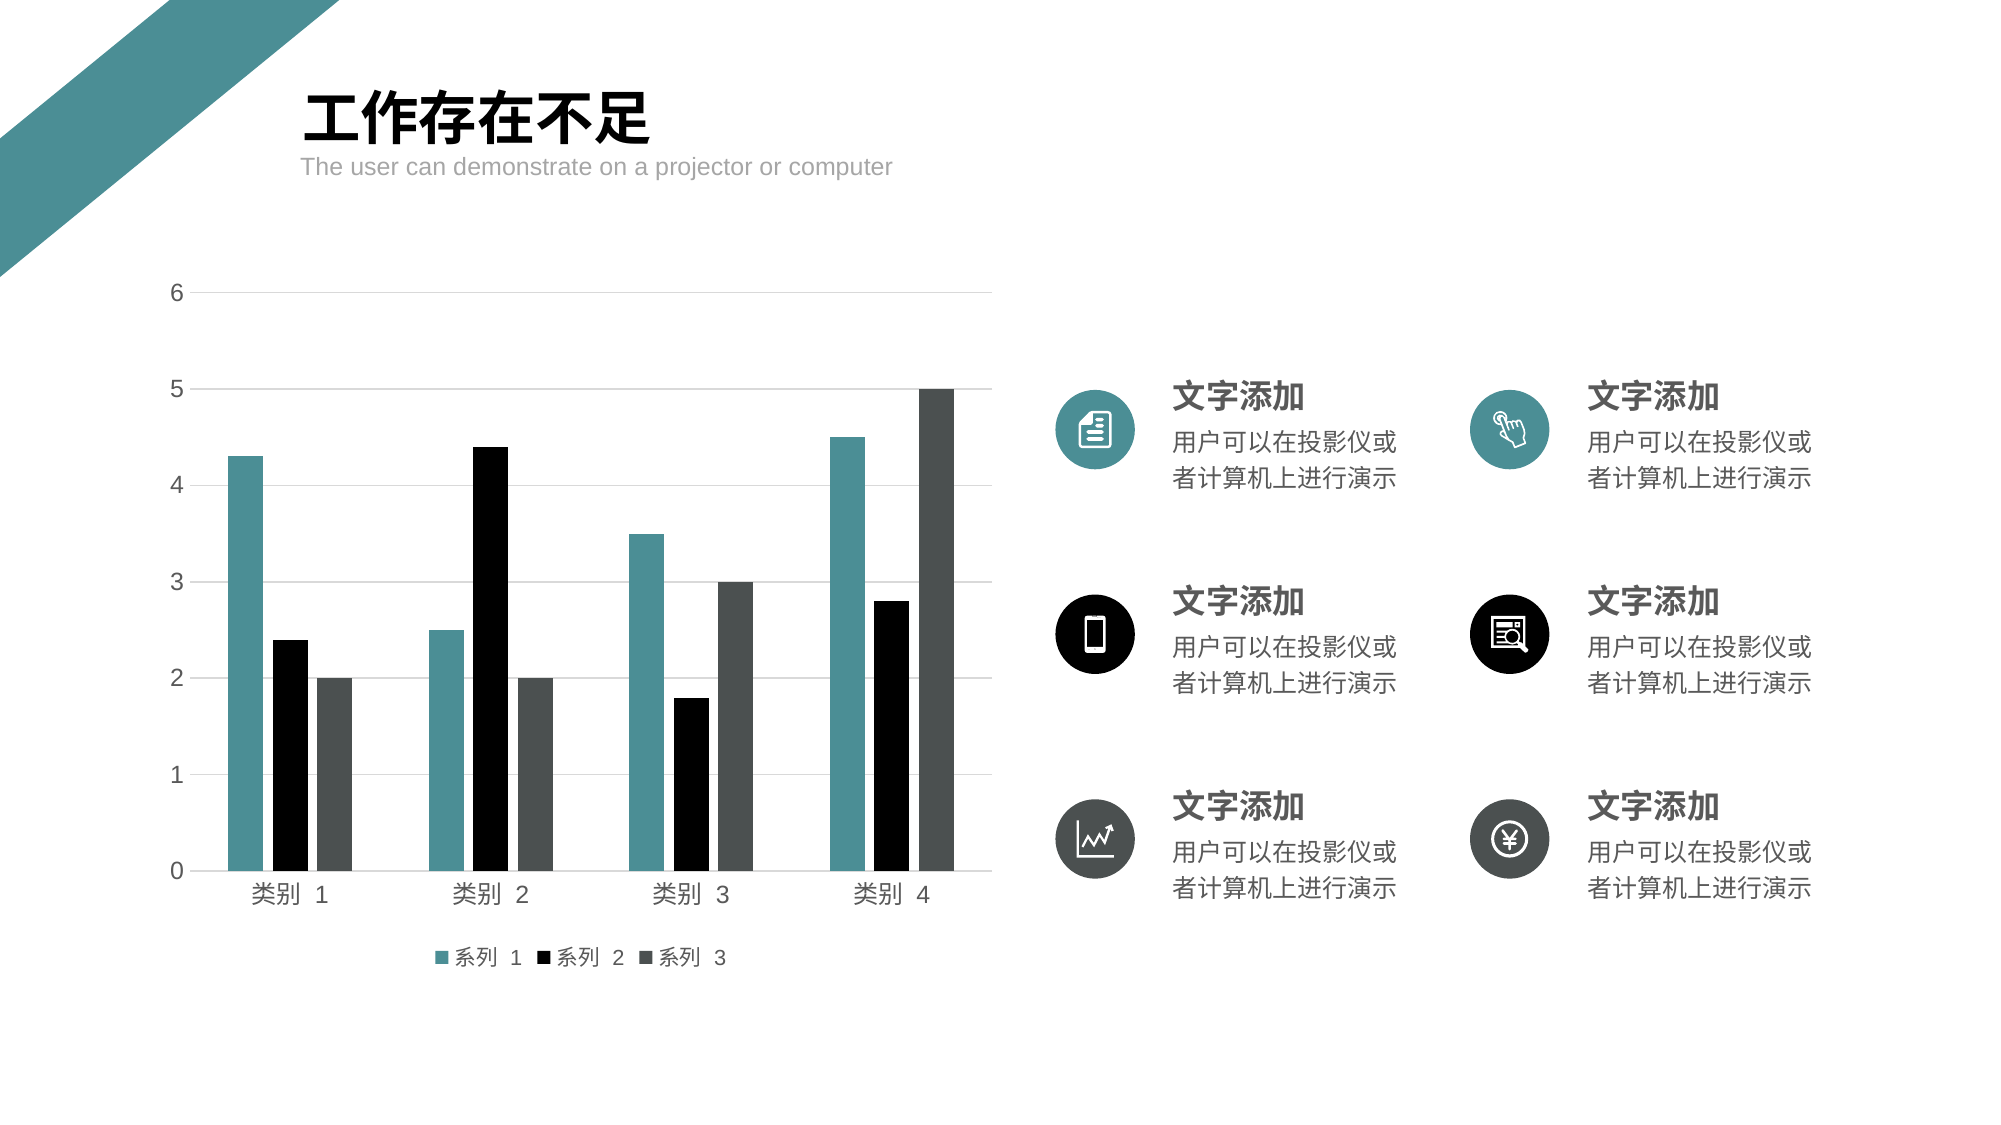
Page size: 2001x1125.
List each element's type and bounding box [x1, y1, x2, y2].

text_box [1158, 360, 1422, 502]
text_box [1572, 564, 1837, 706]
text_box [1055, 799, 1135, 879]
text_box [1055, 389, 1135, 470]
text_box [285, 73, 1116, 189]
text_box [1572, 360, 1837, 502]
text_box [1469, 389, 1550, 470]
text_box [1469, 799, 1550, 879]
text_box [1158, 769, 1422, 911]
text_box [1469, 594, 1550, 674]
chart [152, 265, 1010, 979]
text_box [1055, 594, 1135, 674]
text_box [1572, 769, 1837, 911]
text_box [1158, 564, 1422, 706]
